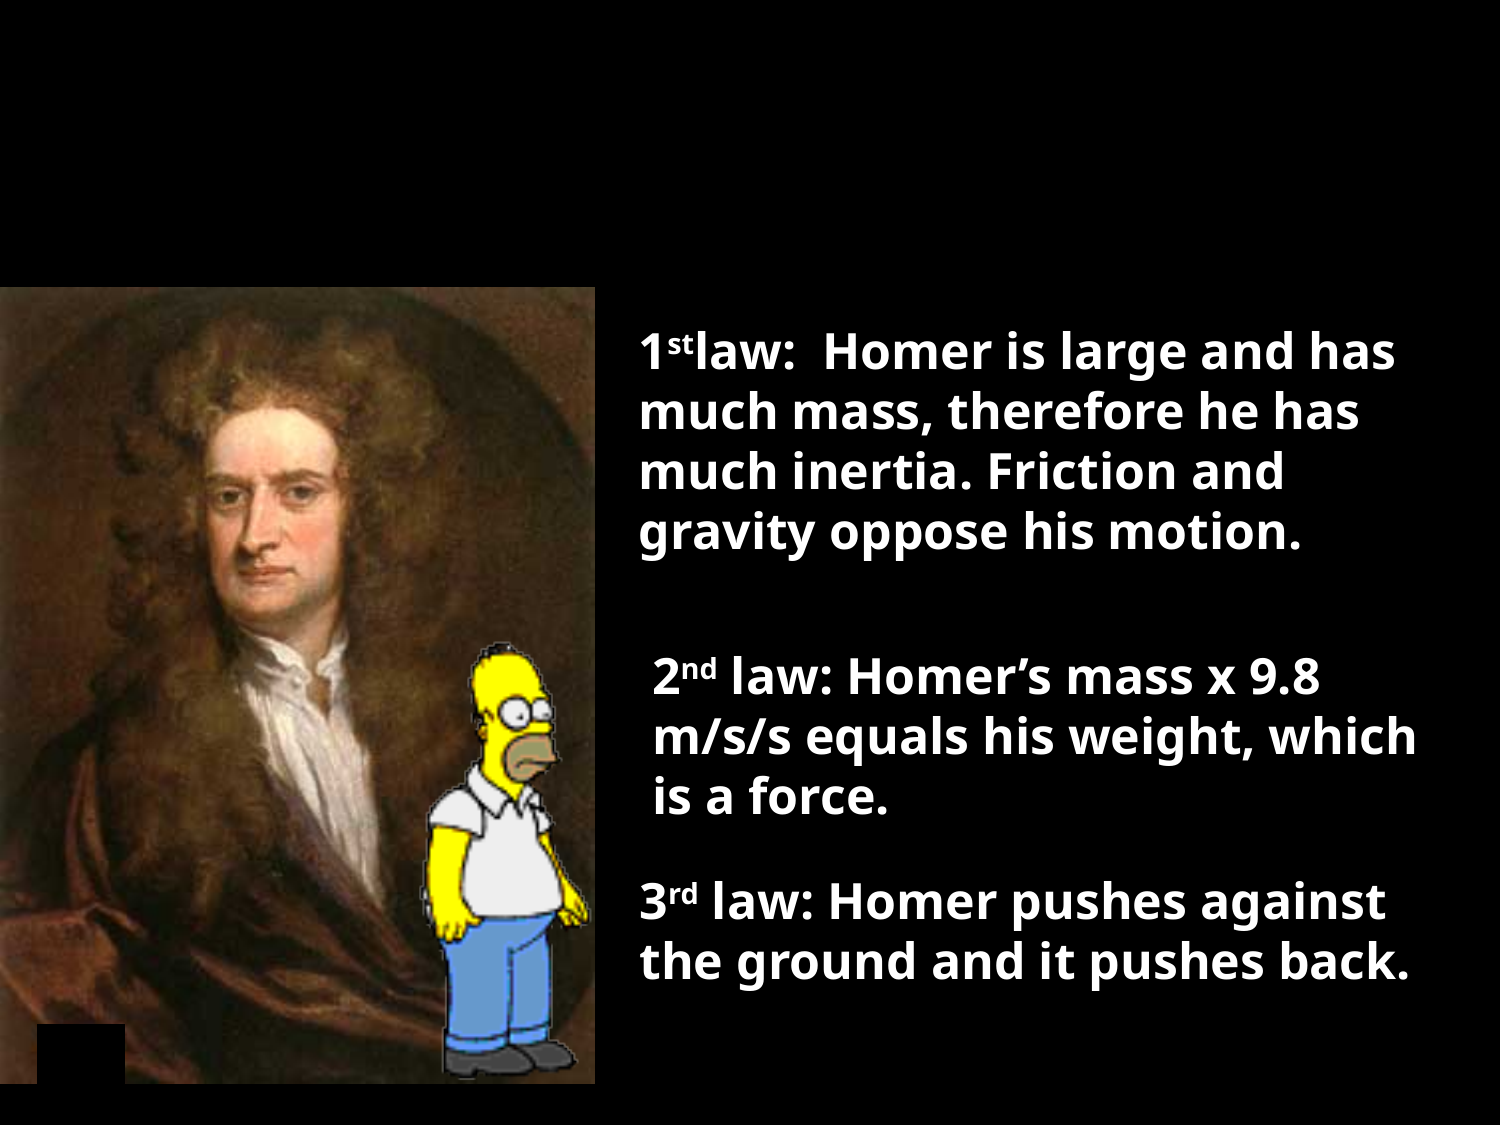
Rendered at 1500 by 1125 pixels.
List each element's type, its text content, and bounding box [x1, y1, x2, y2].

text_box 1stlaw: Homer is large and has much mass, therefore he has much inertia. Friction and gravity oppose his motion. [623, 312, 1475, 808]
picture [0, 287, 938, 1125]
text_box 2nd law: Homer’s mass x 9.8 m/s/s equals his weight, which is a force. [941, 637, 1450, 833]
text_box 3rd law: Homer pushes against the ground and it pushes back. [941, 862, 1453, 998]
